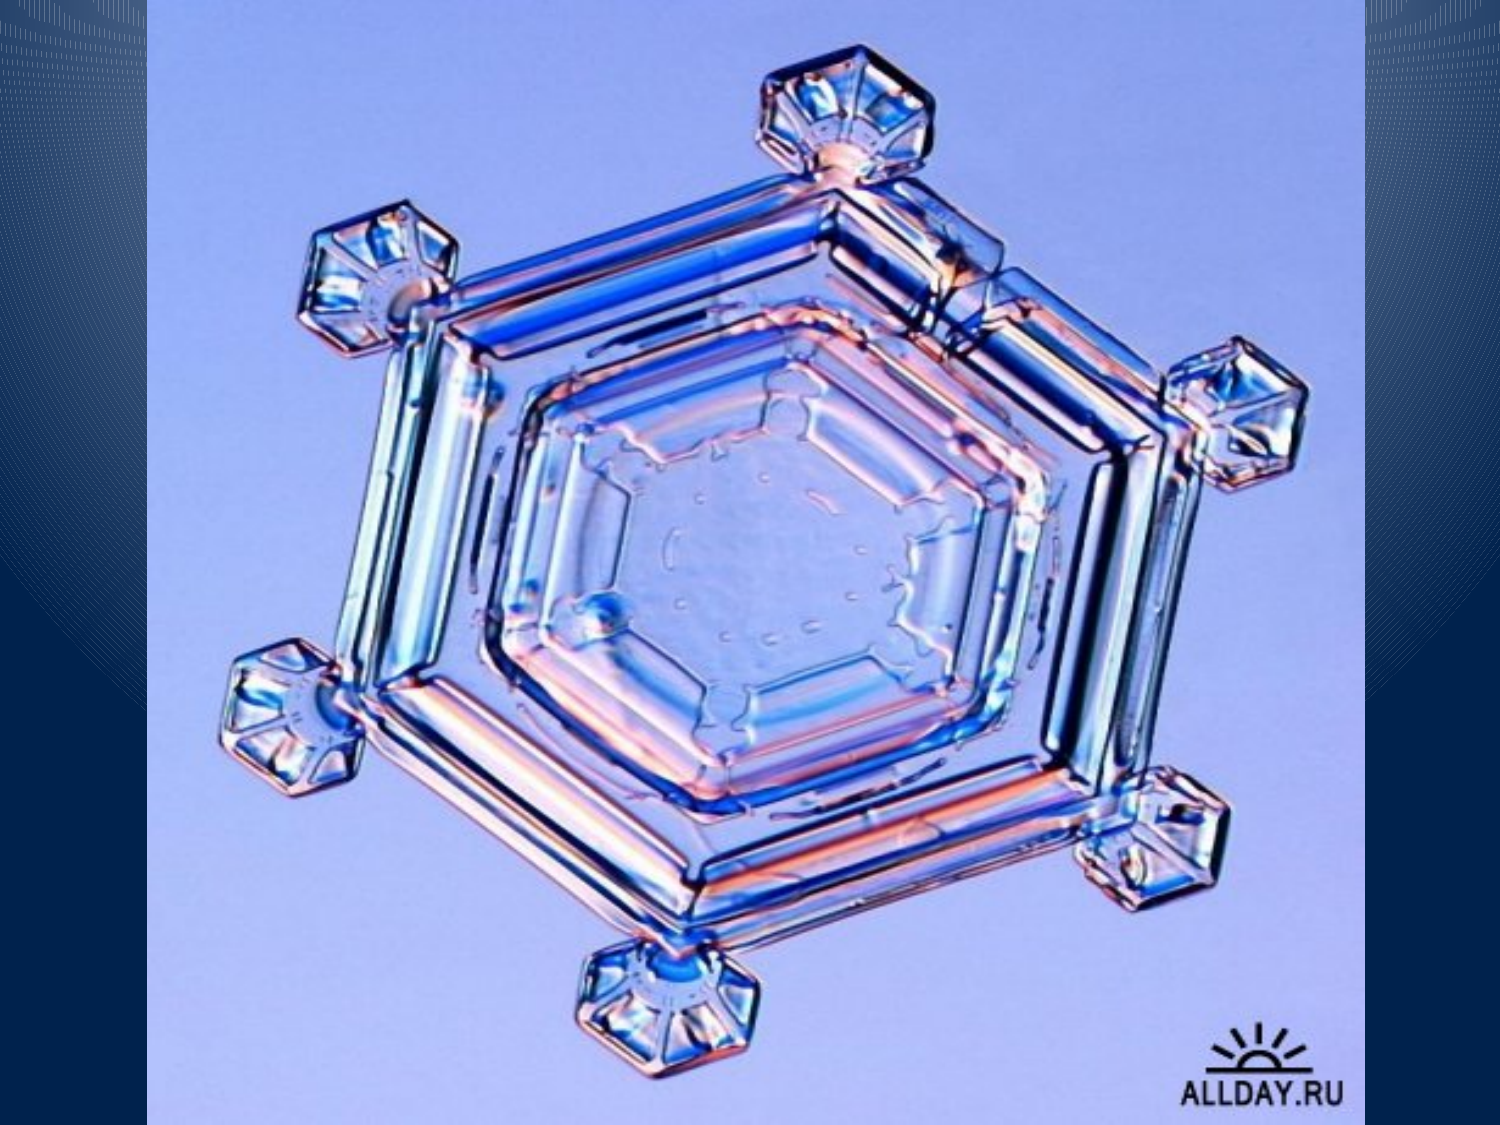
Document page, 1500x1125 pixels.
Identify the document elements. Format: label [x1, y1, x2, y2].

picture [147, 0, 1365, 1125]
